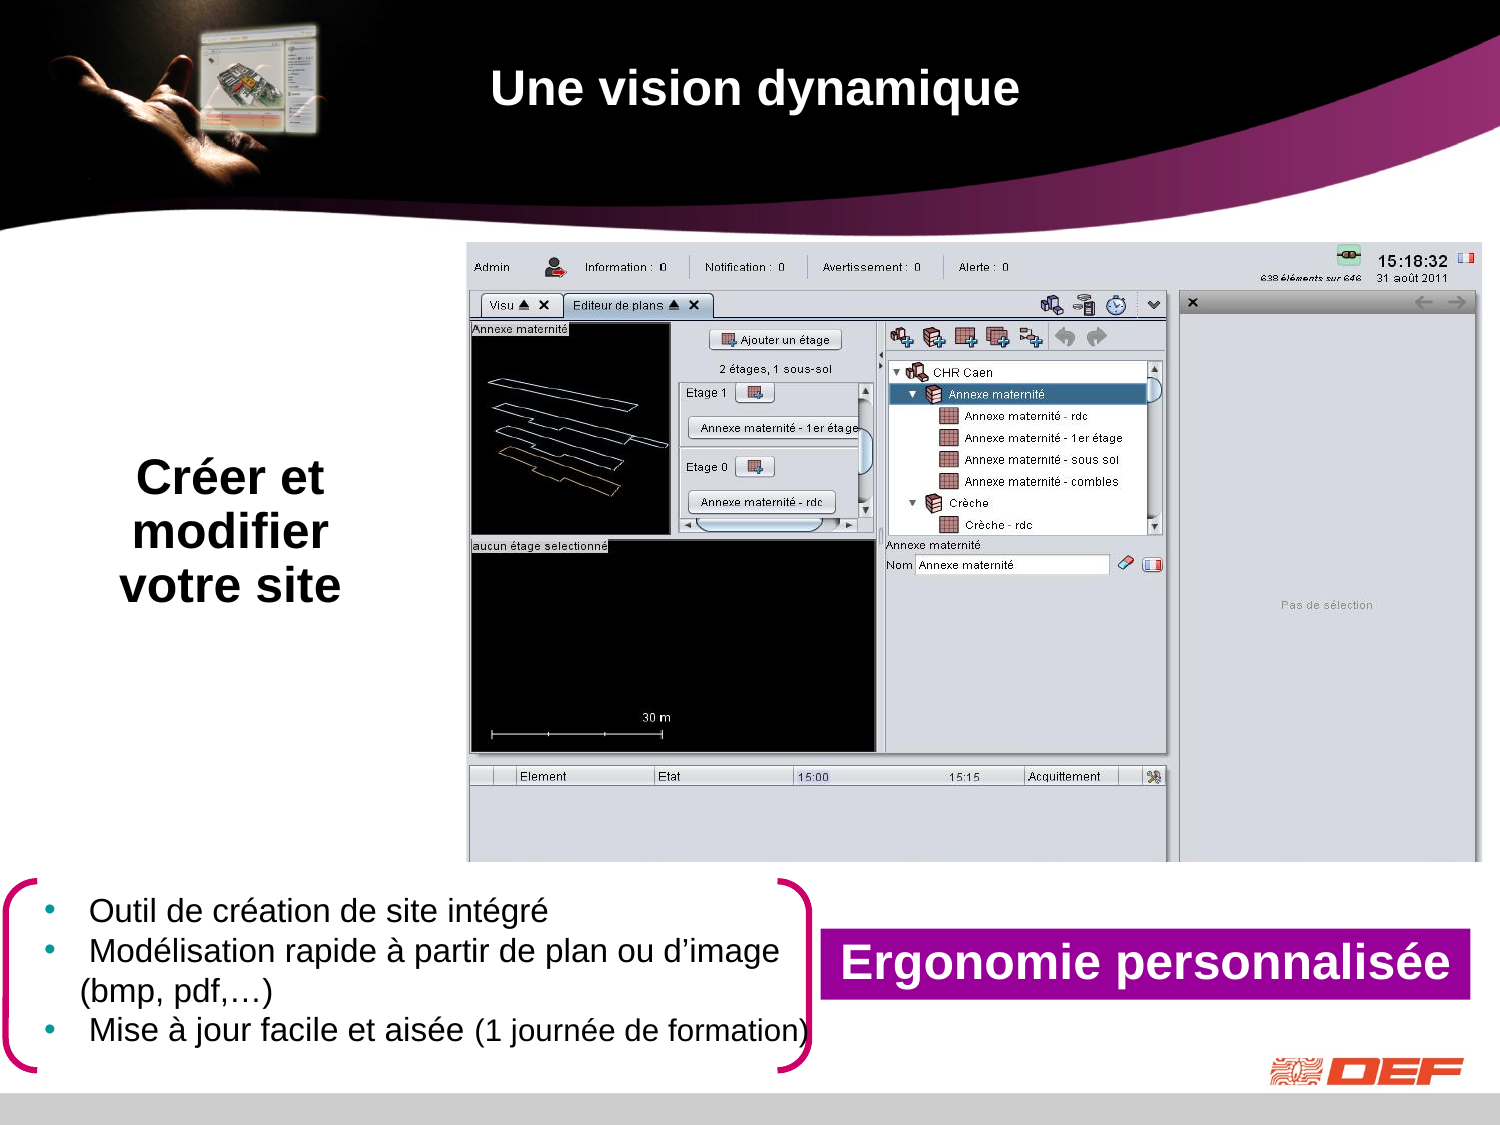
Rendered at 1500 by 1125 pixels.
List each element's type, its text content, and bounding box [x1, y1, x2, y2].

text_box Créer et modifier votre site [76, 444, 384, 634]
text_box Outil de création de site intégré Modélisation rapide à partir de plan ou d’image (bmp, pdf,…) Mise à jour facile et aisée (1 journée de formation) [29, 881, 833, 1118]
text_box [4, 881, 29, 1071]
text_box Ergonomie personnalisée [833, 928, 1471, 1000]
text_box Une vision dynamique [430, 54, 1117, 138]
picture [0, 0, 1500, 1125]
